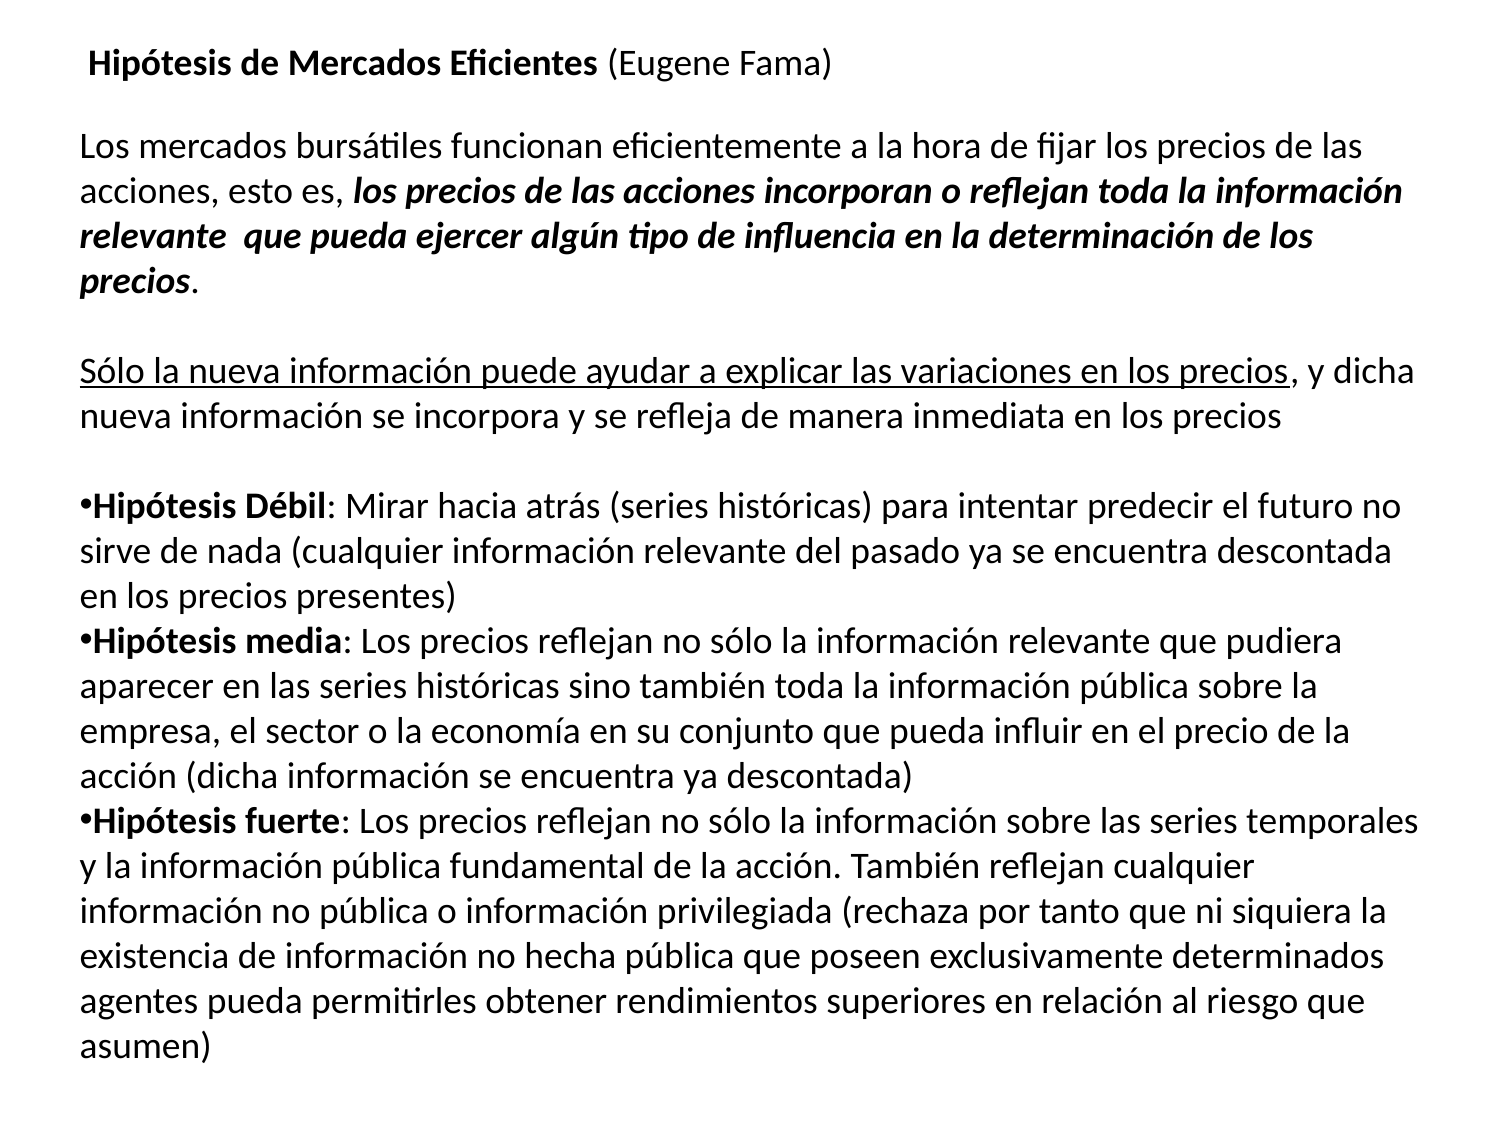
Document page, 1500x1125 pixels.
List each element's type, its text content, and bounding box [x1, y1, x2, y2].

text_box Hipótesis de Mercados Eficientes (Eugene Fama) [64, 30, 1376, 91]
text_box Los mercados bursátiles funcionan eficientemente a la hora de fijar los precios de las acciones, esto es, los precios de las acciones incorporan o reflejan toda la información relevante que pueda ejercer algún tipo de influencia en la determinación de los precios. Sólo la nueva información puede ayudar a explicar las variaciones en los precios, y dicha nueva información se incorpora y se refleja de manera inmediata en los precios Hipótesis Débil: Mirar hacia atrás (series históricas) para intentar predecir el futuro no sirve de nada (cualquier información relevante del pasado ya se encuentra descontada en los precios presentes) Hipótesis media: Los precios reflejan no sólo la información relevante que pudiera aparecer en las series históricas sino también toda la información pública sobre la empresa, el sector o la economía en su conjunto que pueda influir en el precio de la acción (dicha información se encuentra ya descontada) Hipótesis fuerte: Los precios reflejan no sólo la información sobre las series temporales y la información pública fundamental de la acción. También reflejan cualquier información no pública o información privilegiada (rechaza por tanto que ni siquiera la existencia de información no hecha pública que poseen exclusivamente determinados agentes pueda permitirles obtener rendimientos superiores en relación al riesgo que asumen) [64, 113, 1436, 1074]
